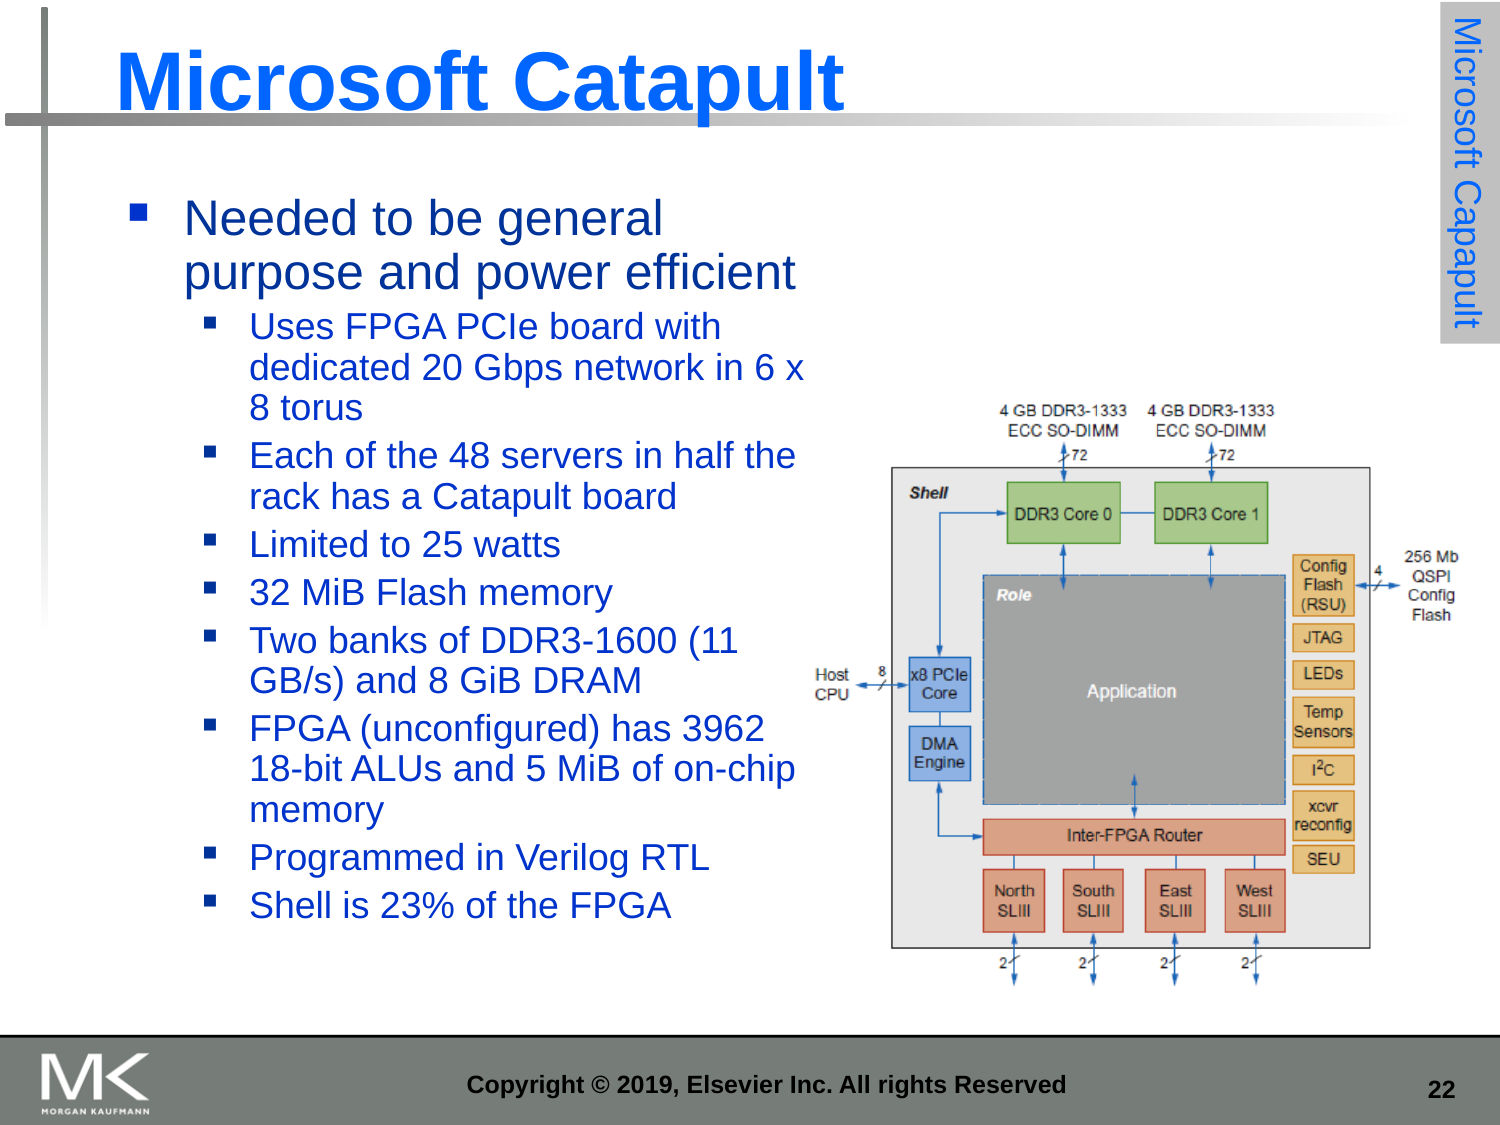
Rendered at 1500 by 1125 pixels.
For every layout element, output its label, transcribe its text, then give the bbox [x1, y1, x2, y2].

list Needed to be general purpose and power efficient Uses FPGA PCIe board with dedicated 20 Gbps network in 6 x 8 torus Each of the 48 servers in half the rack has a Catapult board Limited to 25 watts 32 MiB Flash memory Two banks of DDR3-1600 (11 GB/s) and 8 GiB DRAM FPGA (unconfigured) has 3962 18-bit ALUs and 5 MiB of on-chip memory Programmed in Verilog RTL Shell is 23% of the FPGA [111, 184, 822, 1024]
title Microsoft Catapult [100, 17, 1440, 135]
picture [798, 392, 1470, 996]
text_box Microsoft Capapult [1440, 1, 1500, 344]
footer Copyright © 2019, Elsevier Inc. All rights Reserved [170, 1046, 1365, 1106]
picture [29, 1046, 160, 1123]
